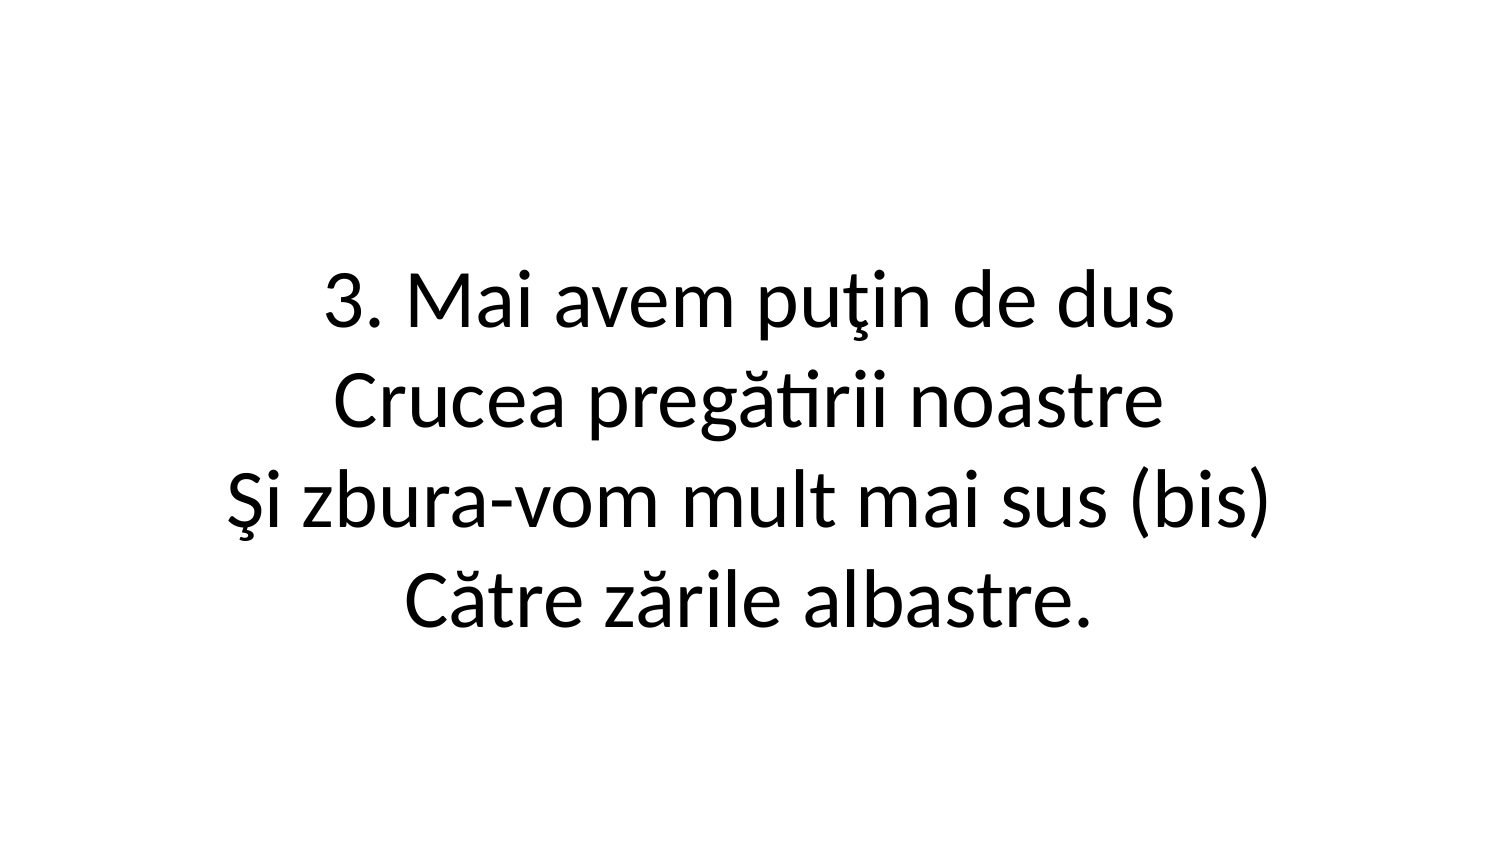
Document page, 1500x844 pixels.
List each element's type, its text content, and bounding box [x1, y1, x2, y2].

text_box 3. Mai avem puţin de dus Crucea pregătirii noastre Şi zbura-vom mult mai sus (bis) Către zările albastre. [211, 192, 1289, 652]
